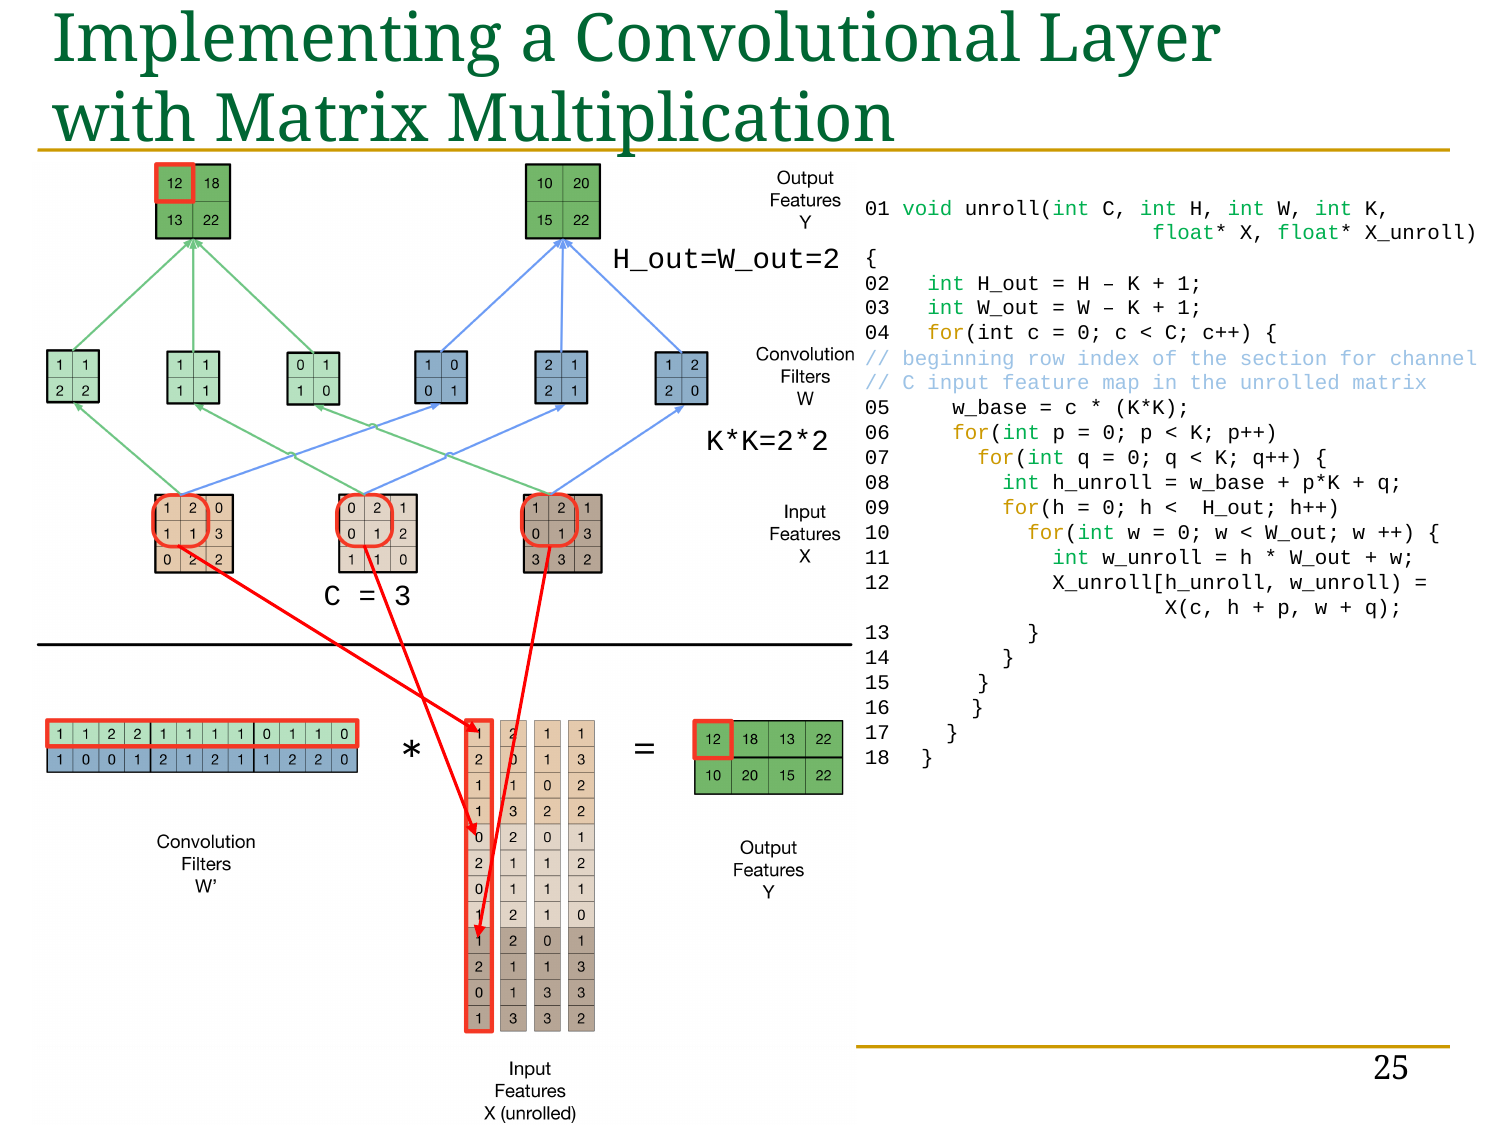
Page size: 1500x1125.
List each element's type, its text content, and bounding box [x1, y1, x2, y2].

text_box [477, 546, 551, 939]
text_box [363, 544, 477, 837]
title Implementing a Convolutional Layer with Matrix Multiplication [37, 0, 1451, 150]
slide_number 25 [1074, 1023, 1426, 1100]
picture [31, 162, 857, 1125]
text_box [177, 545, 361, 733]
text_box 01 void unroll(int C, int H, int W, int K, float* X, float* X_unroll) { 02 int H_out = H – K + 1; 03 int W_out = W – K + 1; 04 for(int c = 0; c < C; c++) { // beginning row index of the section for channel // C input feature map in the unrolled matrix 05 w_base = c * (K*K); 06 for(int p = 0; p < K; p++) 07 for(int q = 0; q < K; q++) { 08 int h_unroll = w_base + p*K + q; 09 for(h = 0; h < H_out; h++) 10 for(int w = 0; w < W_out; w ++) { 11 int w_unroll = h * W_out + w; 12 X_unroll[h_unroll, w_unroll) = X(c, h + p, w + q); 13 } 14 } 15 } } } } [861, 186, 1500, 802]
